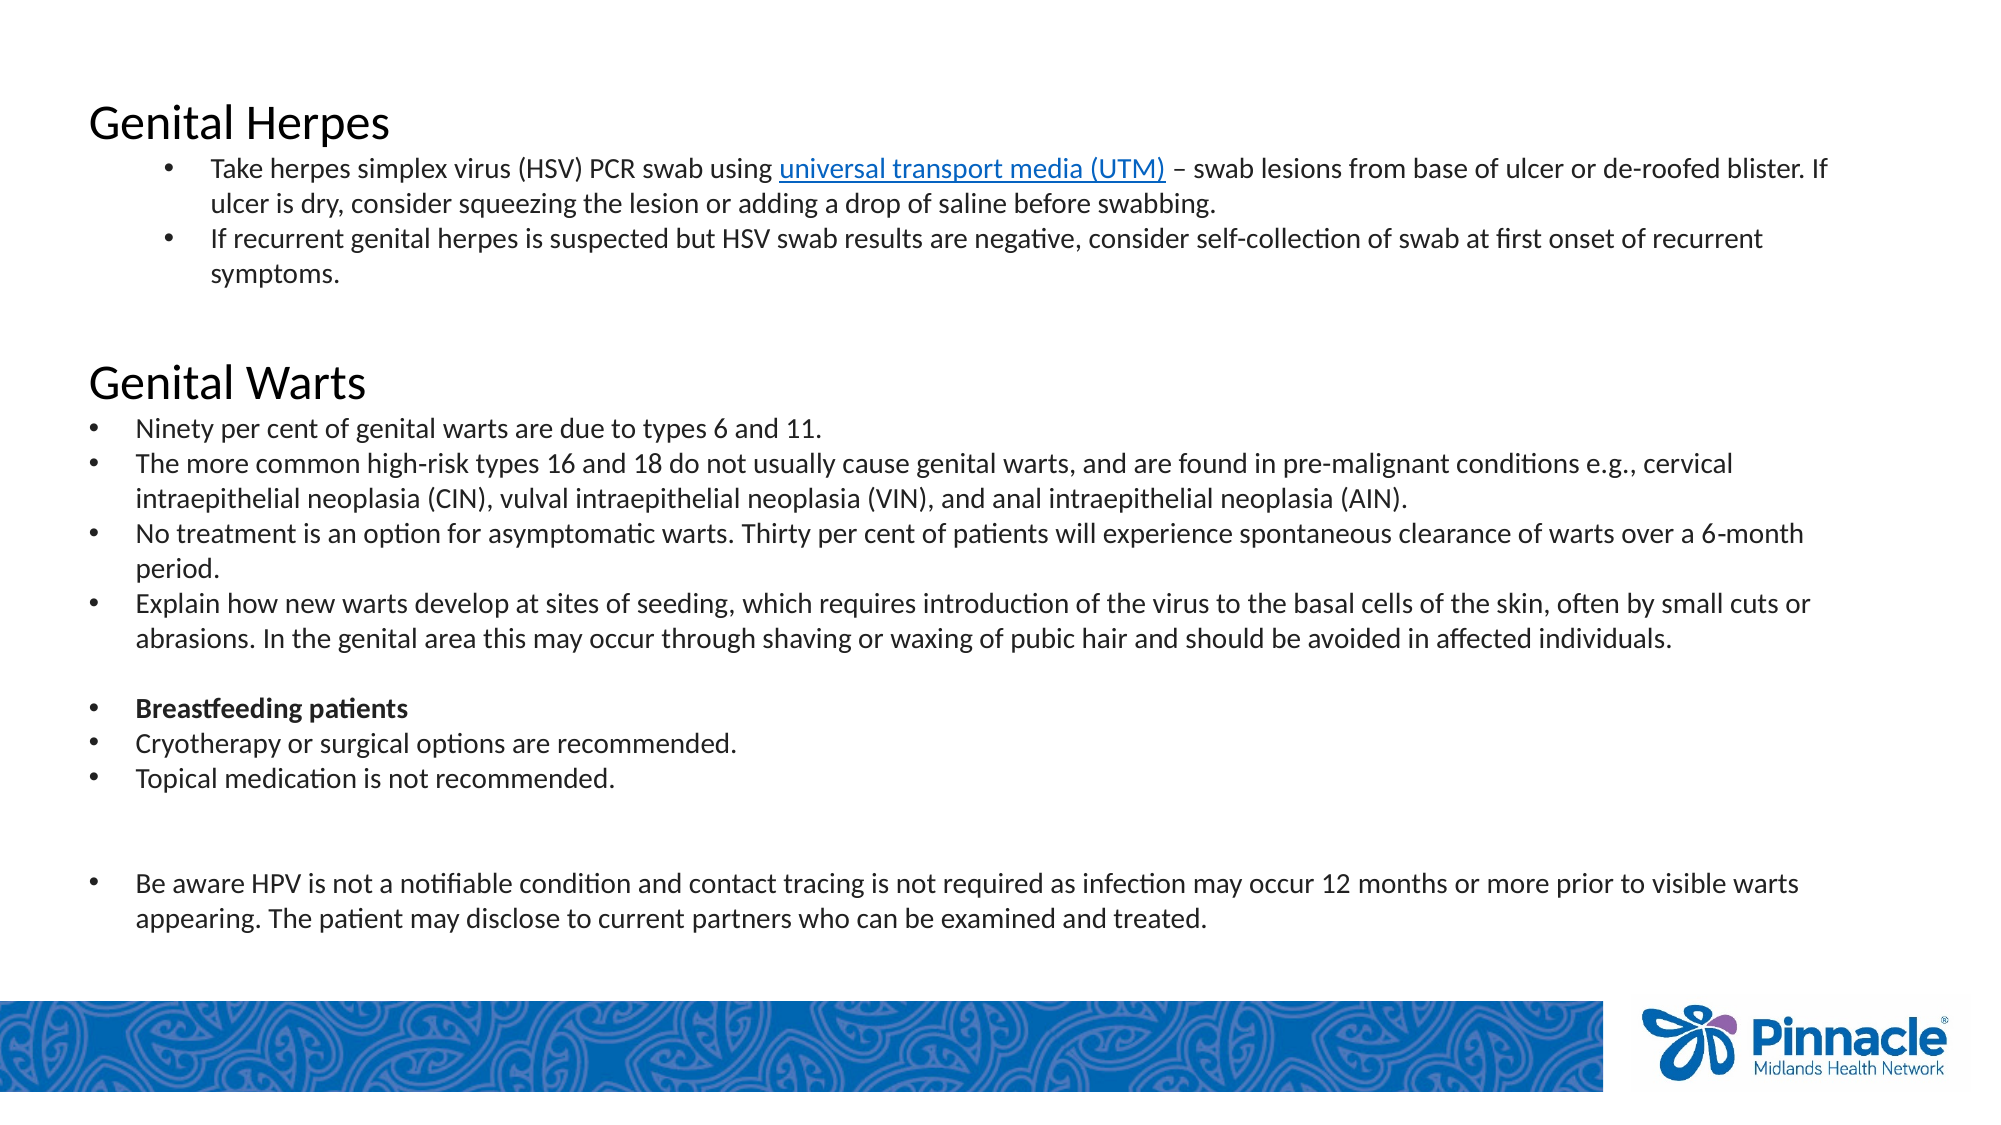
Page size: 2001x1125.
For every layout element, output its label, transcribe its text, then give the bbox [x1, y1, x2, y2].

text_box Genital Herpes Take herpes simplex virus (HSV) PCR swab using universal transport media (UTM) – swab lesions from base of ulcer or de-roofed blister. If ulcer is dry, consider squeezing the lesion or adding a drop of saline before swabbing. If recurrent genital herpes is suspected but HSV swab results are negative, consider self-collection of swab at first onset of recurrent symptoms. Genital Warts Ninety per cent of genital warts are due to types 6 and 11. The more common high‑risk types 16 and 18 do not usually cause genital warts, and are found in pre-malignant conditions e.g., cervical intraepithelial neoplasia (CIN), vulval intraepithelial neoplasia (VIN), and anal intraepithelial neoplasia (AIN). No treatment is an option for asymptomatic warts. Thirty per cent of patients will experience spontaneous clearance of warts over a 6‑month period. Explain how new warts develop at sites of seeding, which requires introduction of the virus to the basal cells of the skin, often by small cuts or abrasions. In the genital area this may occur through shaving or waxing of pubic hair and should be avoided in affected individuals. Breastfeeding patients Cryotherapy or surgical options are recommended. Topical medication is not recommended. Be aware HPV is not a notifiable condition and contact tracing is not required as infection may occur 12 months or more prior to visible warts appearing. The patient may disclose to current partners who can be examined and treated. [73, 82, 1850, 1032]
picture [0, 1001, 1604, 1092]
picture [1631, 994, 1971, 1092]
